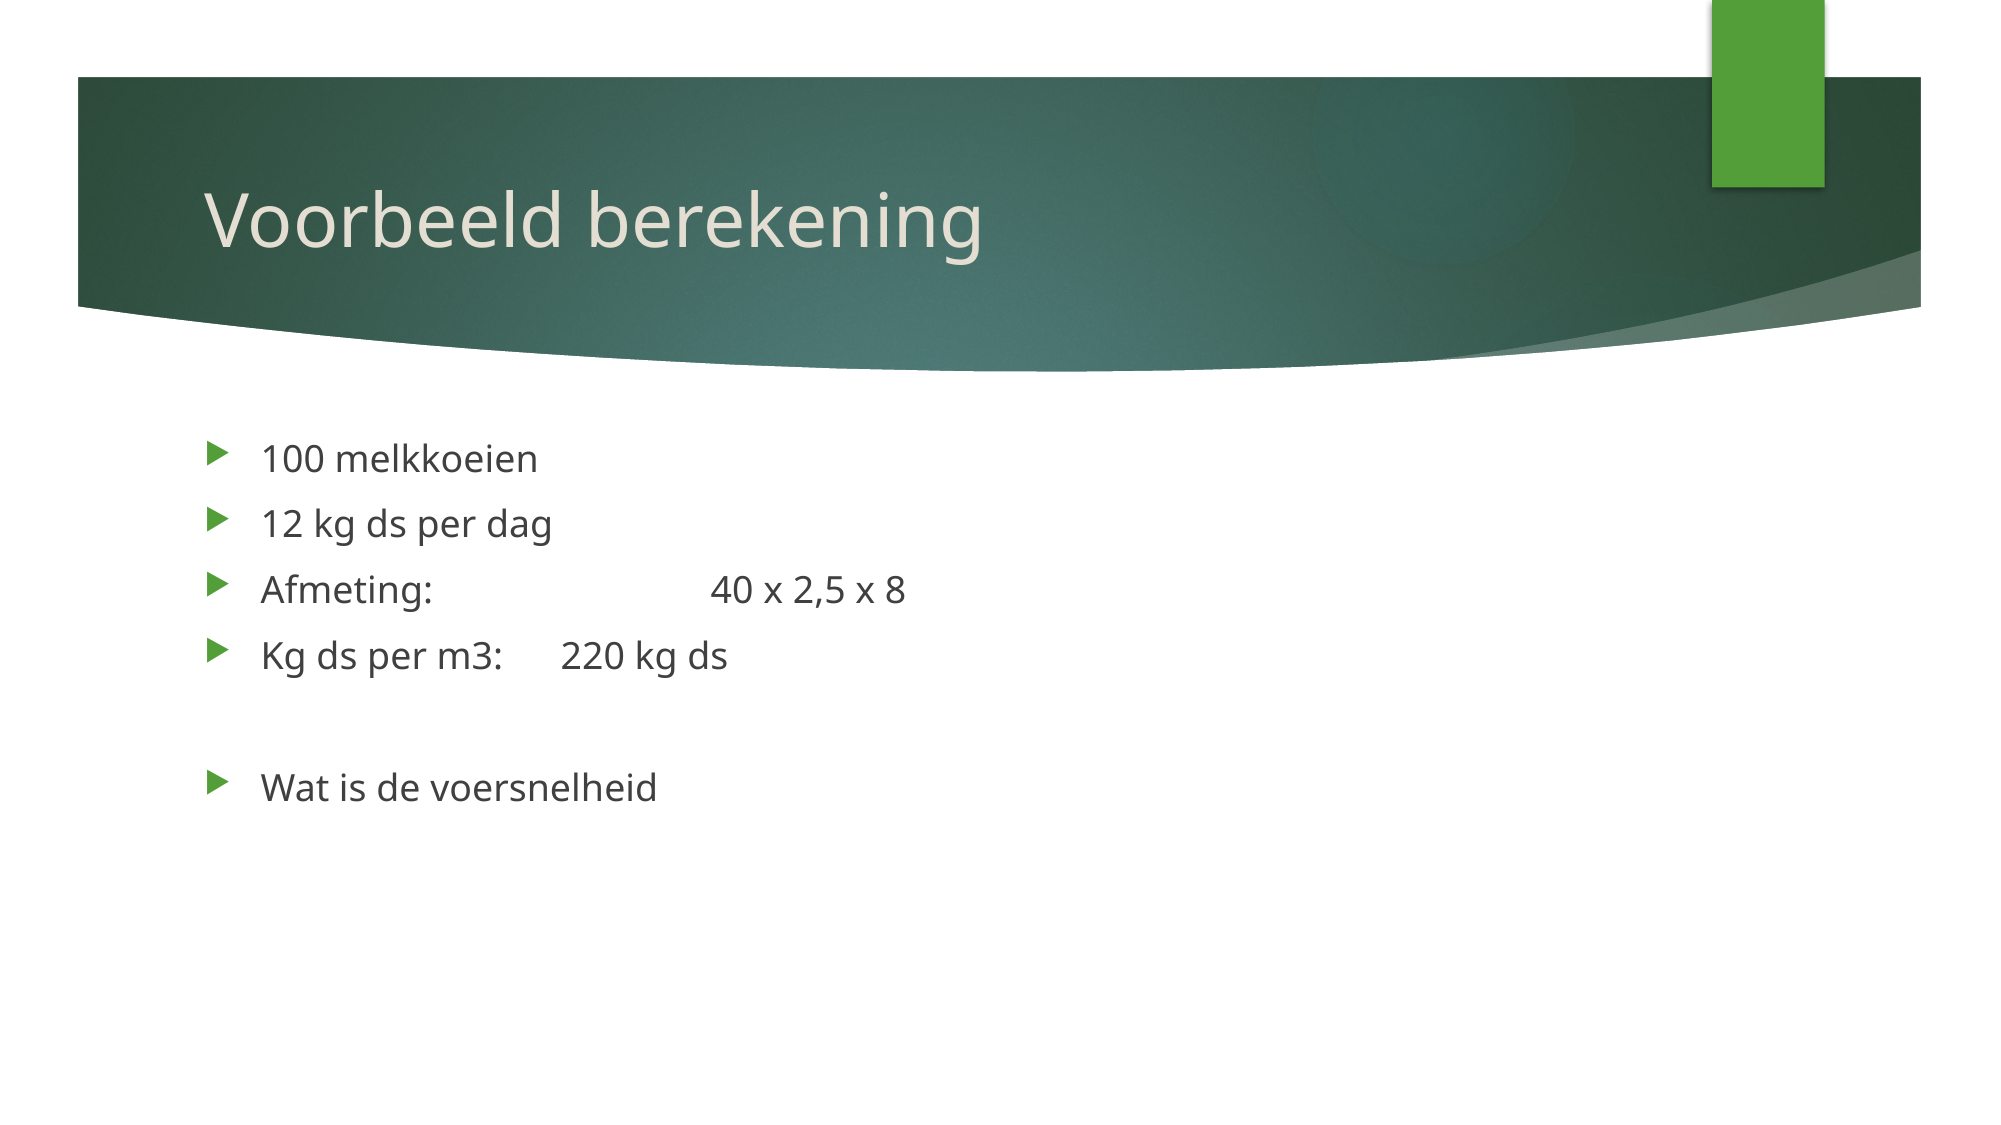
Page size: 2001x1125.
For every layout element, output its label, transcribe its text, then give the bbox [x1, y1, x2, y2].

title Voorbeeld berekening [189, 159, 1627, 276]
list 100 melkkoeien 12 kg ds per dag Afmeting: 40 x 2,5 x 8 Kg ds per m3: 220 kg ds Wat is de voersnelheid [189, 427, 1638, 988]
